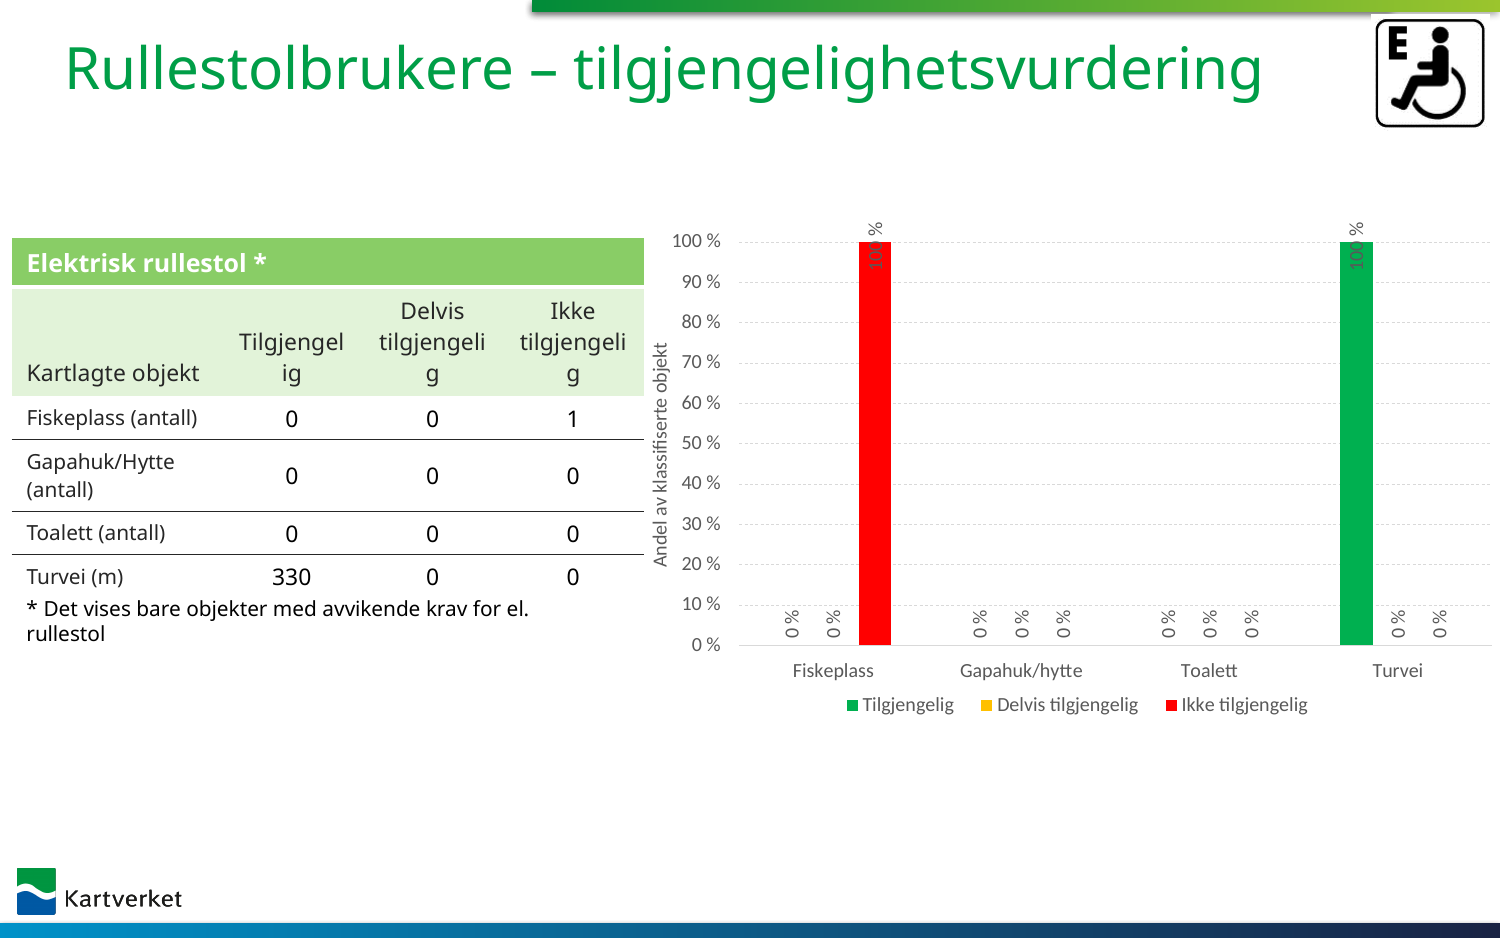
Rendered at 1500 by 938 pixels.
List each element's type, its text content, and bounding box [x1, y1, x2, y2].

table_cell 0 [222, 440, 362, 511]
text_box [1371, 13, 1491, 133]
table_cell 0 [362, 396, 503, 439]
table_cell Ikke tilgjengelig [503, 289, 638, 396]
table_cell 330 [222, 555, 362, 588]
text_box Rullestolbrukere – tilgjengelighetsvurdering [49, 12, 1372, 109]
table_cell Delvis tilgjengelig [362, 289, 503, 396]
table_cell 1 [503, 396, 638, 439]
table_cell Turvei (m) [12, 555, 222, 588]
table_cell Gapahuk/Hytte (antall) [12, 440, 222, 511]
table_cell 0 [362, 512, 503, 554]
table_cell 0 [362, 555, 503, 588]
table_cell 0 [503, 555, 638, 598]
table_cell 0 [222, 396, 362, 439]
table_cell Tilgjengelig [222, 289, 362, 396]
table_cell 0 [503, 440, 638, 511]
table_cell Toalett (antall) [12, 512, 222, 554]
text_box * Det vises bare objekter med avvikende krav for el. rullestol [11, 588, 597, 653]
table_cell 0 [362, 440, 503, 511]
table_cell 0 [503, 512, 638, 554]
picture [643, 218, 1500, 728]
table_header Elektrisk rullestol * [12, 238, 638, 285]
table_cell 0 [222, 512, 362, 554]
table_cell Kartlagte objekt [12, 289, 222, 396]
table_cell Fiskeplass (antall) [12, 396, 222, 439]
